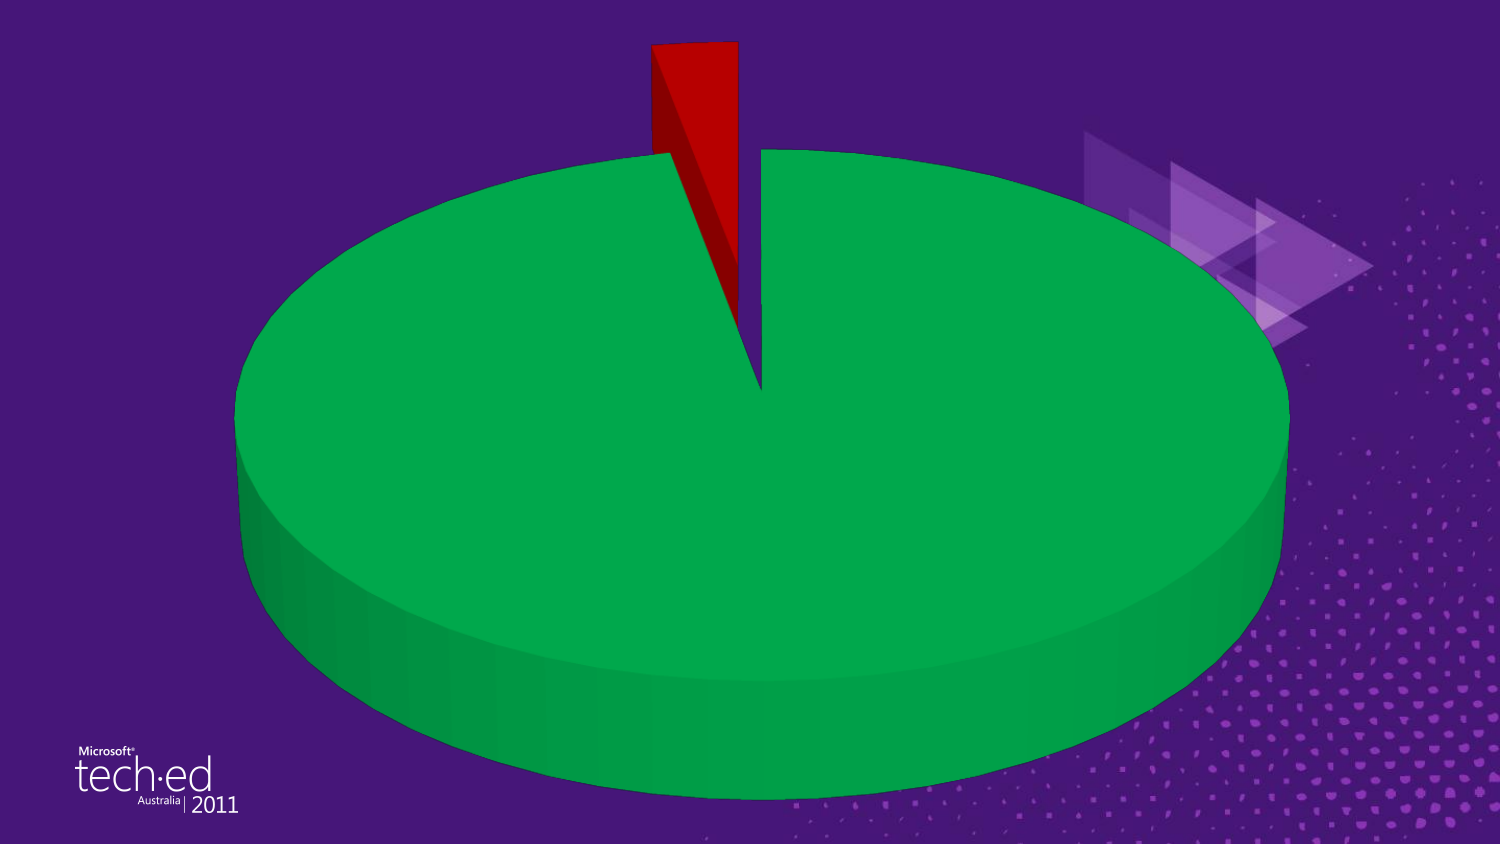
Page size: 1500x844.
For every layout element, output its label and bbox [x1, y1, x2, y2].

chart [0, 0, 1500, 844]
